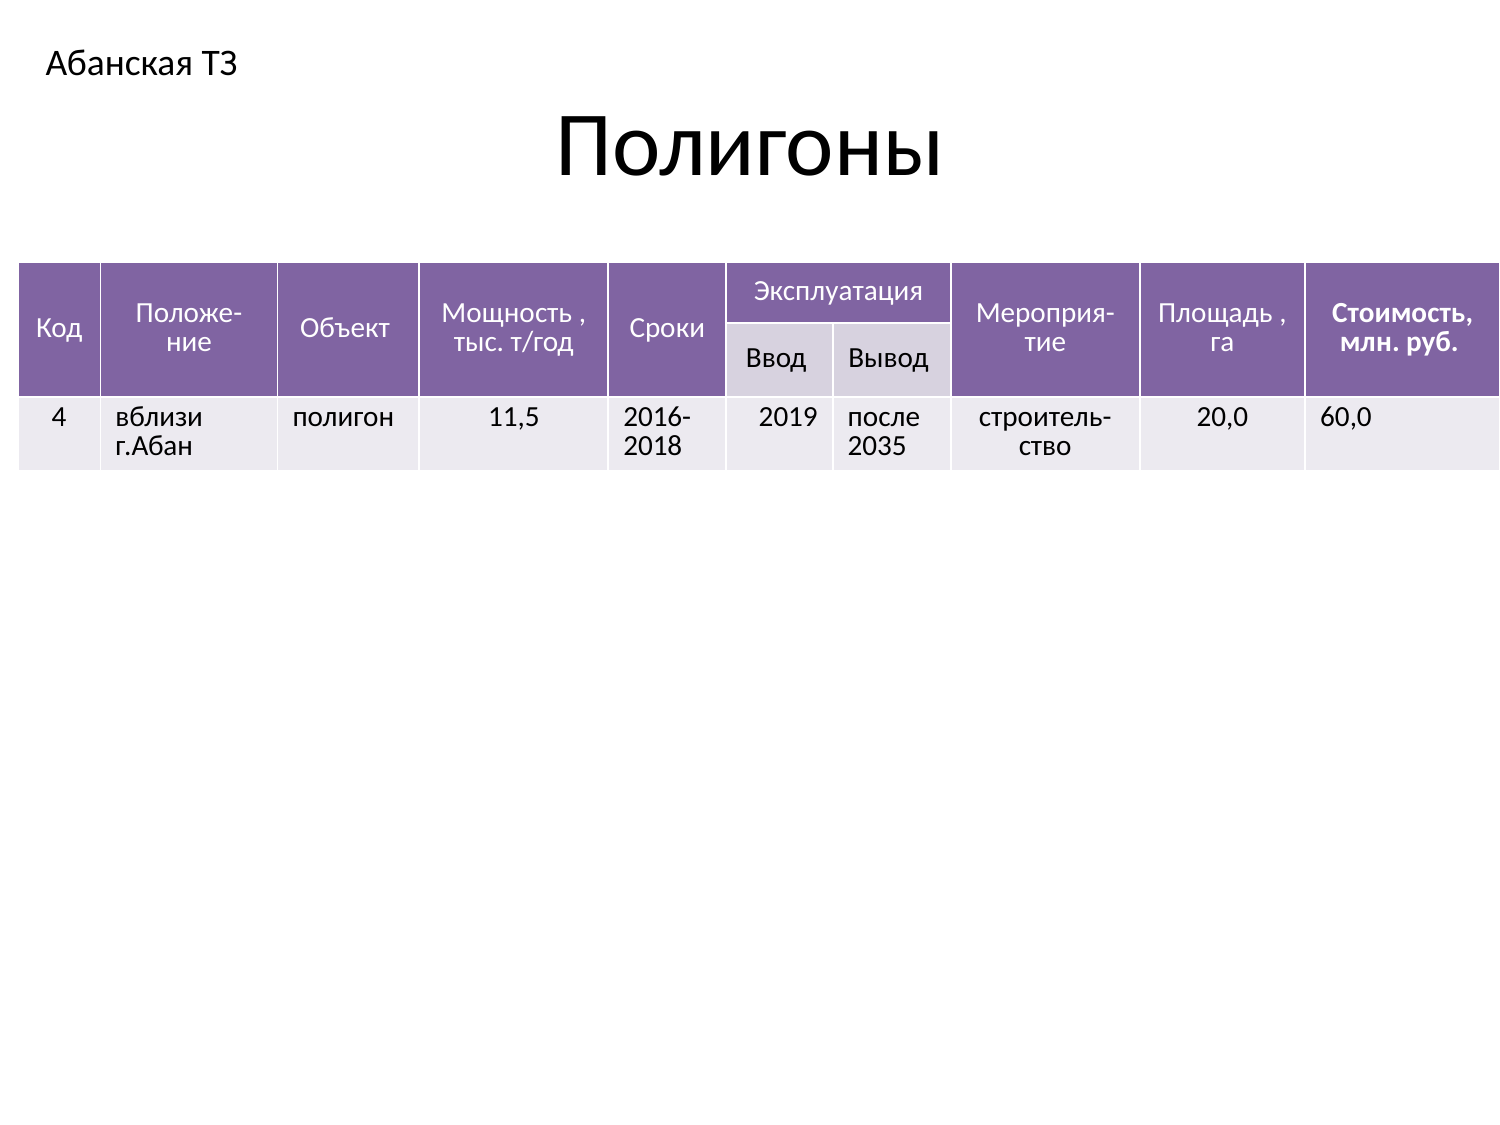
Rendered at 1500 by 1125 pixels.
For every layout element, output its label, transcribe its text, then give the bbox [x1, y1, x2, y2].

table_cell после 2035 [834, 398, 950, 470]
table_cell Вывод [834, 324, 950, 396]
table_cell 4 [19, 398, 100, 470]
table_cell строитель-ство [952, 398, 1139, 470]
table_cell 2016-2018 [609, 398, 725, 470]
table_header Положе-ние [101, 263, 277, 396]
text_box Абанская ТЗ [30, 30, 253, 136]
table_header Площадь , га [1141, 263, 1304, 396]
table_header Мощность , тыс. т/год [420, 263, 607, 396]
table_cell вблизи г.Абан [101, 398, 277, 470]
table_header Стоимость, млн. руб. [1306, 263, 1499, 396]
table_header Эксплуатация [727, 263, 950, 322]
table_cell 20,0 [1141, 398, 1304, 470]
table_cell Ввод [727, 324, 832, 396]
title Полигоны [75, 45, 1425, 233]
table_header Код [19, 263, 100, 396]
table_header Сроки [609, 263, 725, 396]
table_cell 11,5 [420, 398, 607, 470]
table_header Мероприя-тие [952, 263, 1139, 396]
table_cell 2019 [727, 398, 832, 470]
table_cell полигон [278, 398, 418, 470]
table_cell 60,0 [1306, 398, 1499, 470]
table_header Объект [278, 263, 418, 396]
